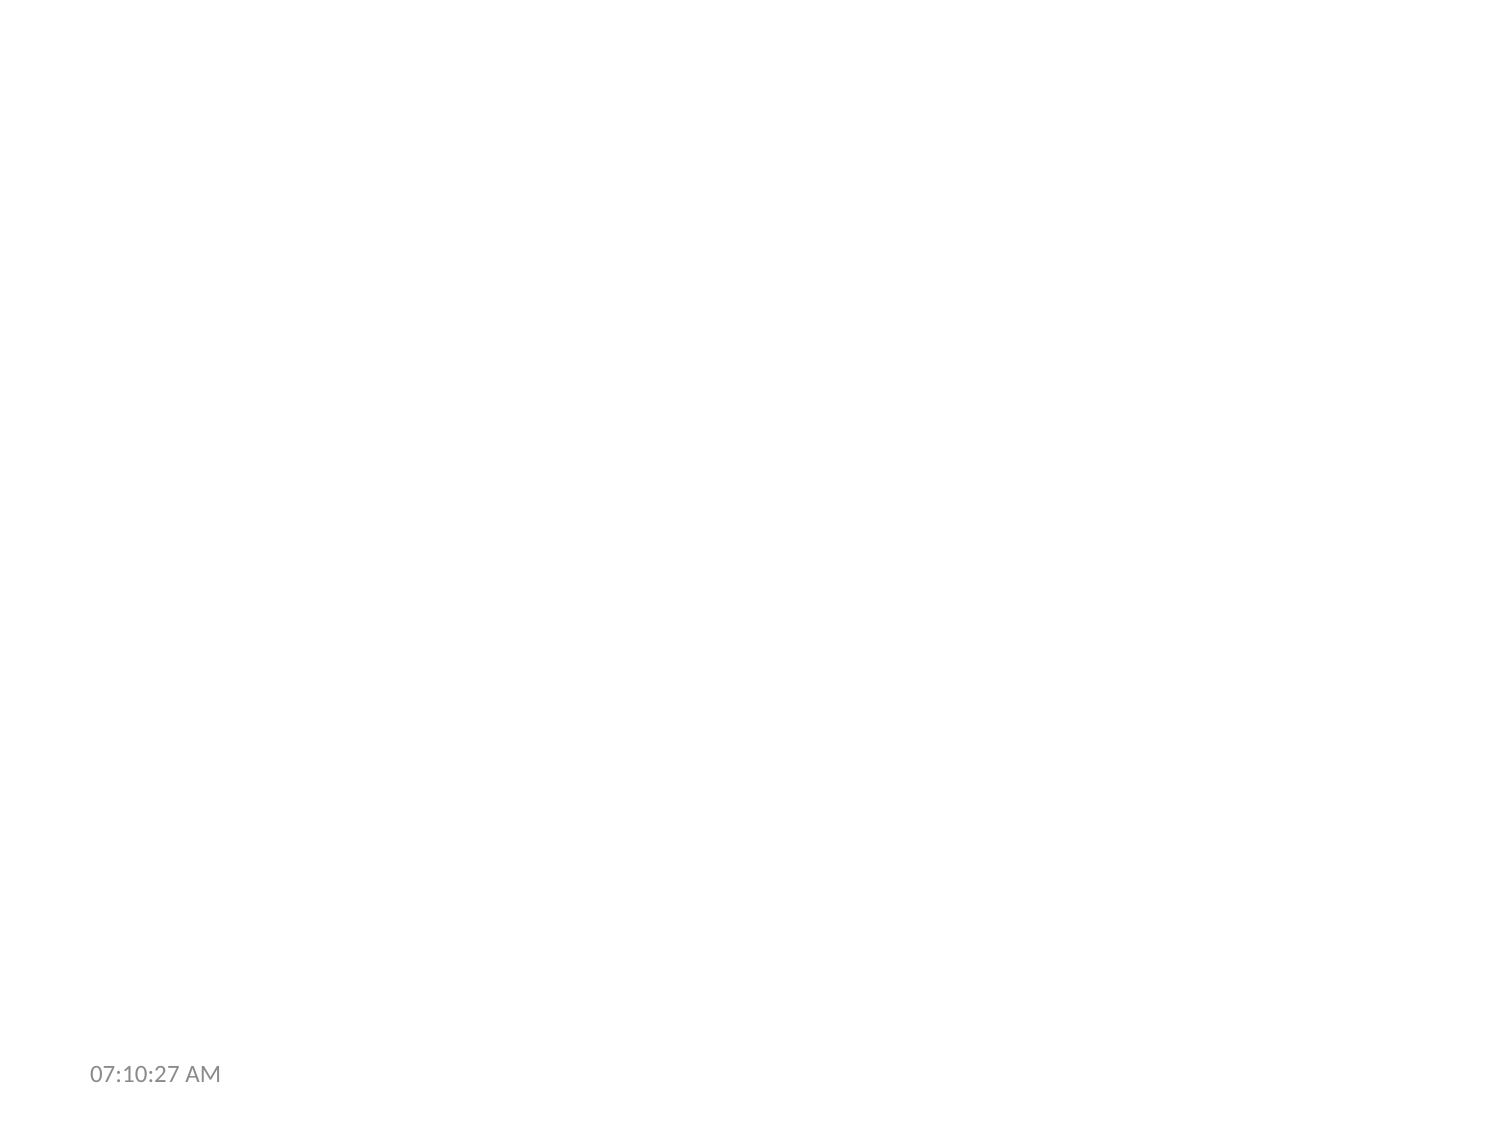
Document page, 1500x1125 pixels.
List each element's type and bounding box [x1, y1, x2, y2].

slide_number [75, 1042, 425, 1103]
